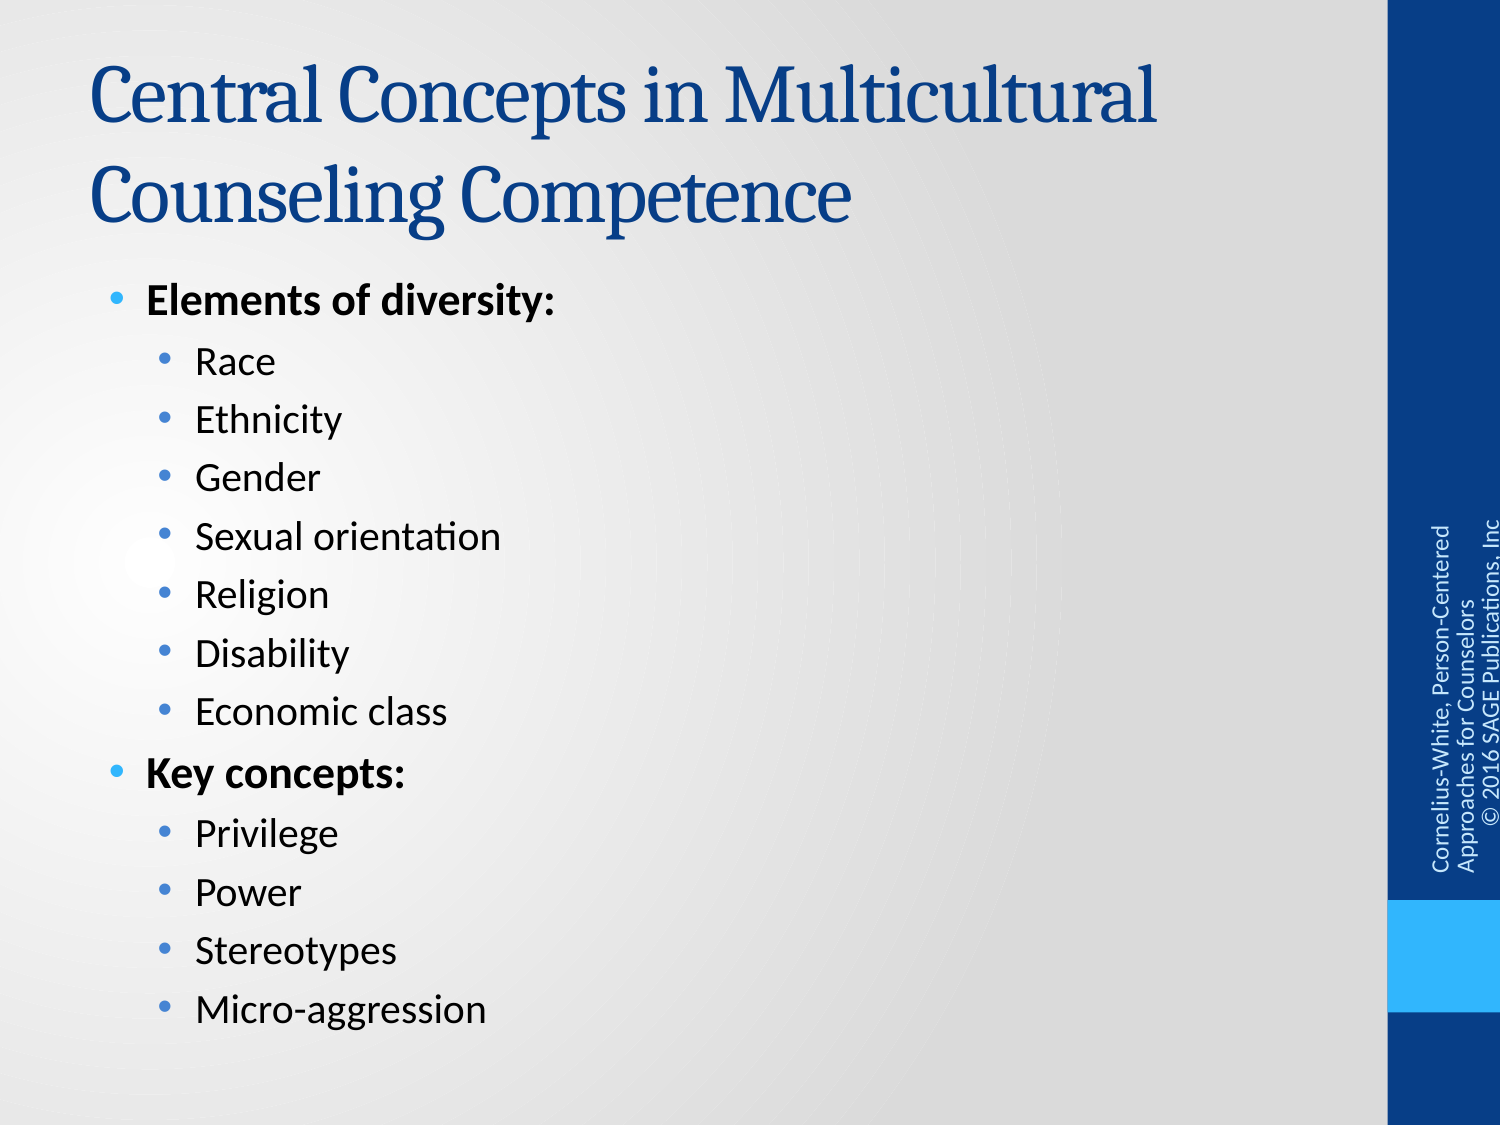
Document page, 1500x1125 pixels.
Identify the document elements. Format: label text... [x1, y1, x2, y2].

list Elements of diversity: Race Ethnicity Gender Sexual orientation Religion Disability Economic class Key concepts: Privilege Power Stereotypes Micro-aggression [75, 262, 1325, 1050]
footer Cornelius-White, Person-Centered Approaches for Counselors © 2016 SAGE Publications, Inc. [1408, 500, 1469, 889]
title Central Concepts in Multicultural Counseling Competence [75, 45, 1325, 233]
